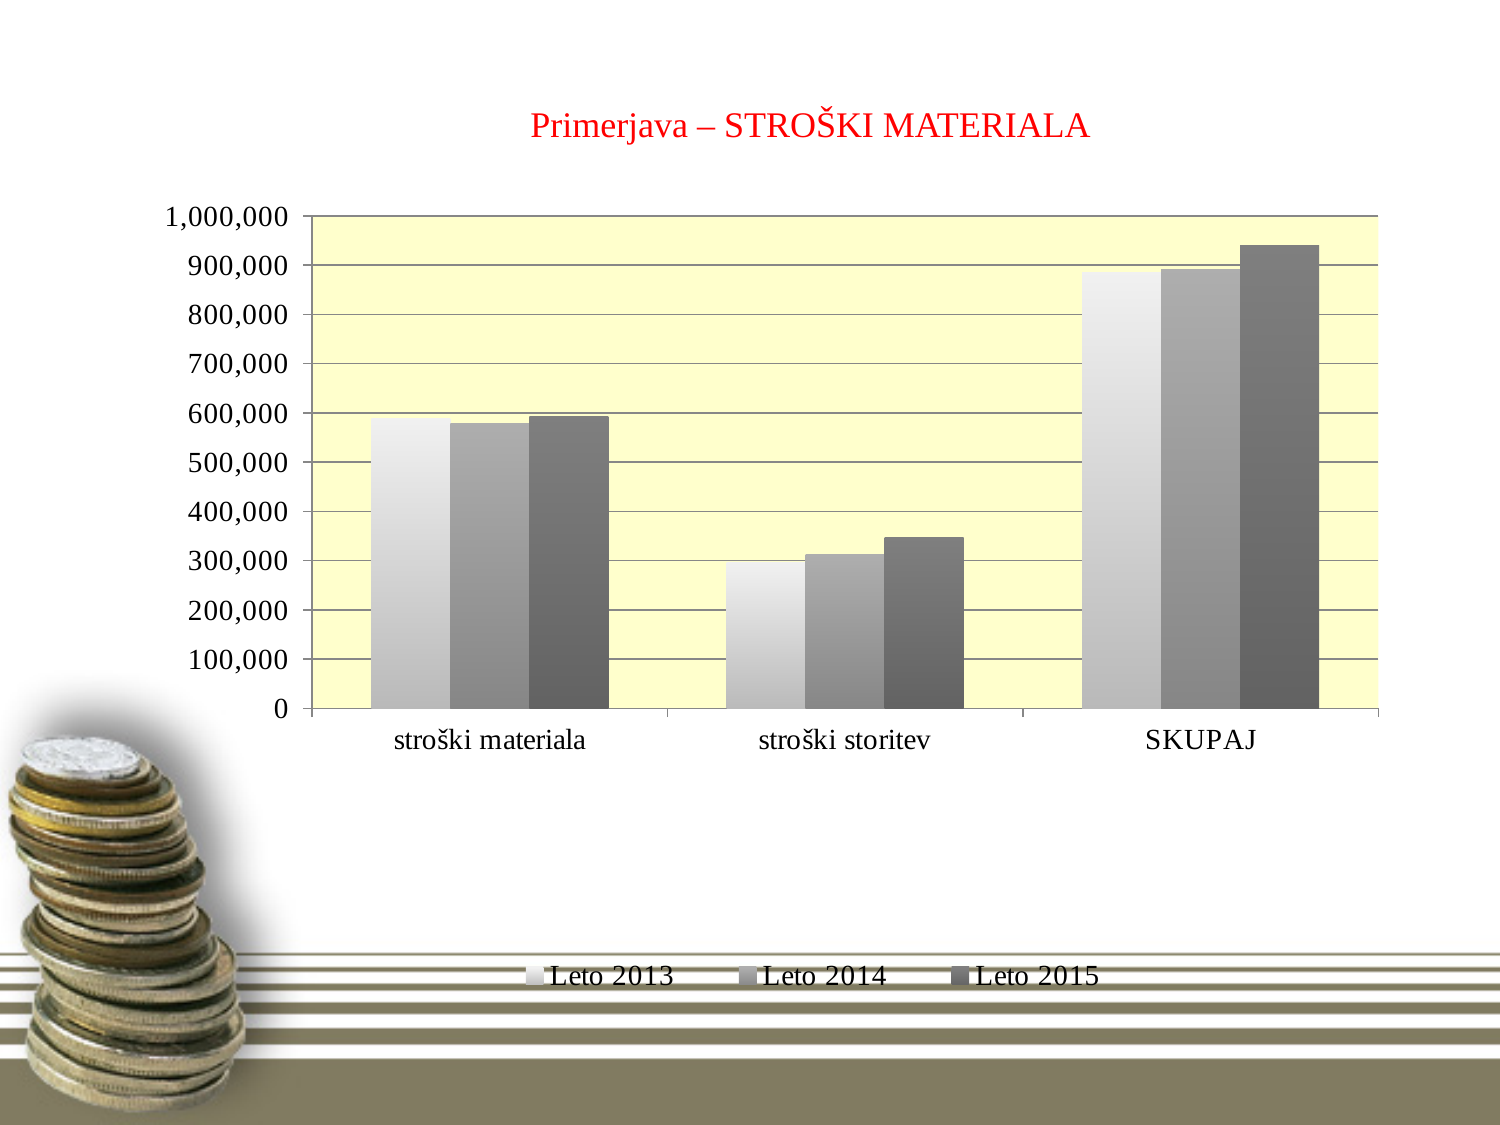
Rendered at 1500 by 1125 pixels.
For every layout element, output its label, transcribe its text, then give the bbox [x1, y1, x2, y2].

title Primerjava – STROŠKI MATERIALA [234, 93, 1388, 135]
picture [0, 0, 1500, 1125]
chart [100, 136, 1460, 1005]
